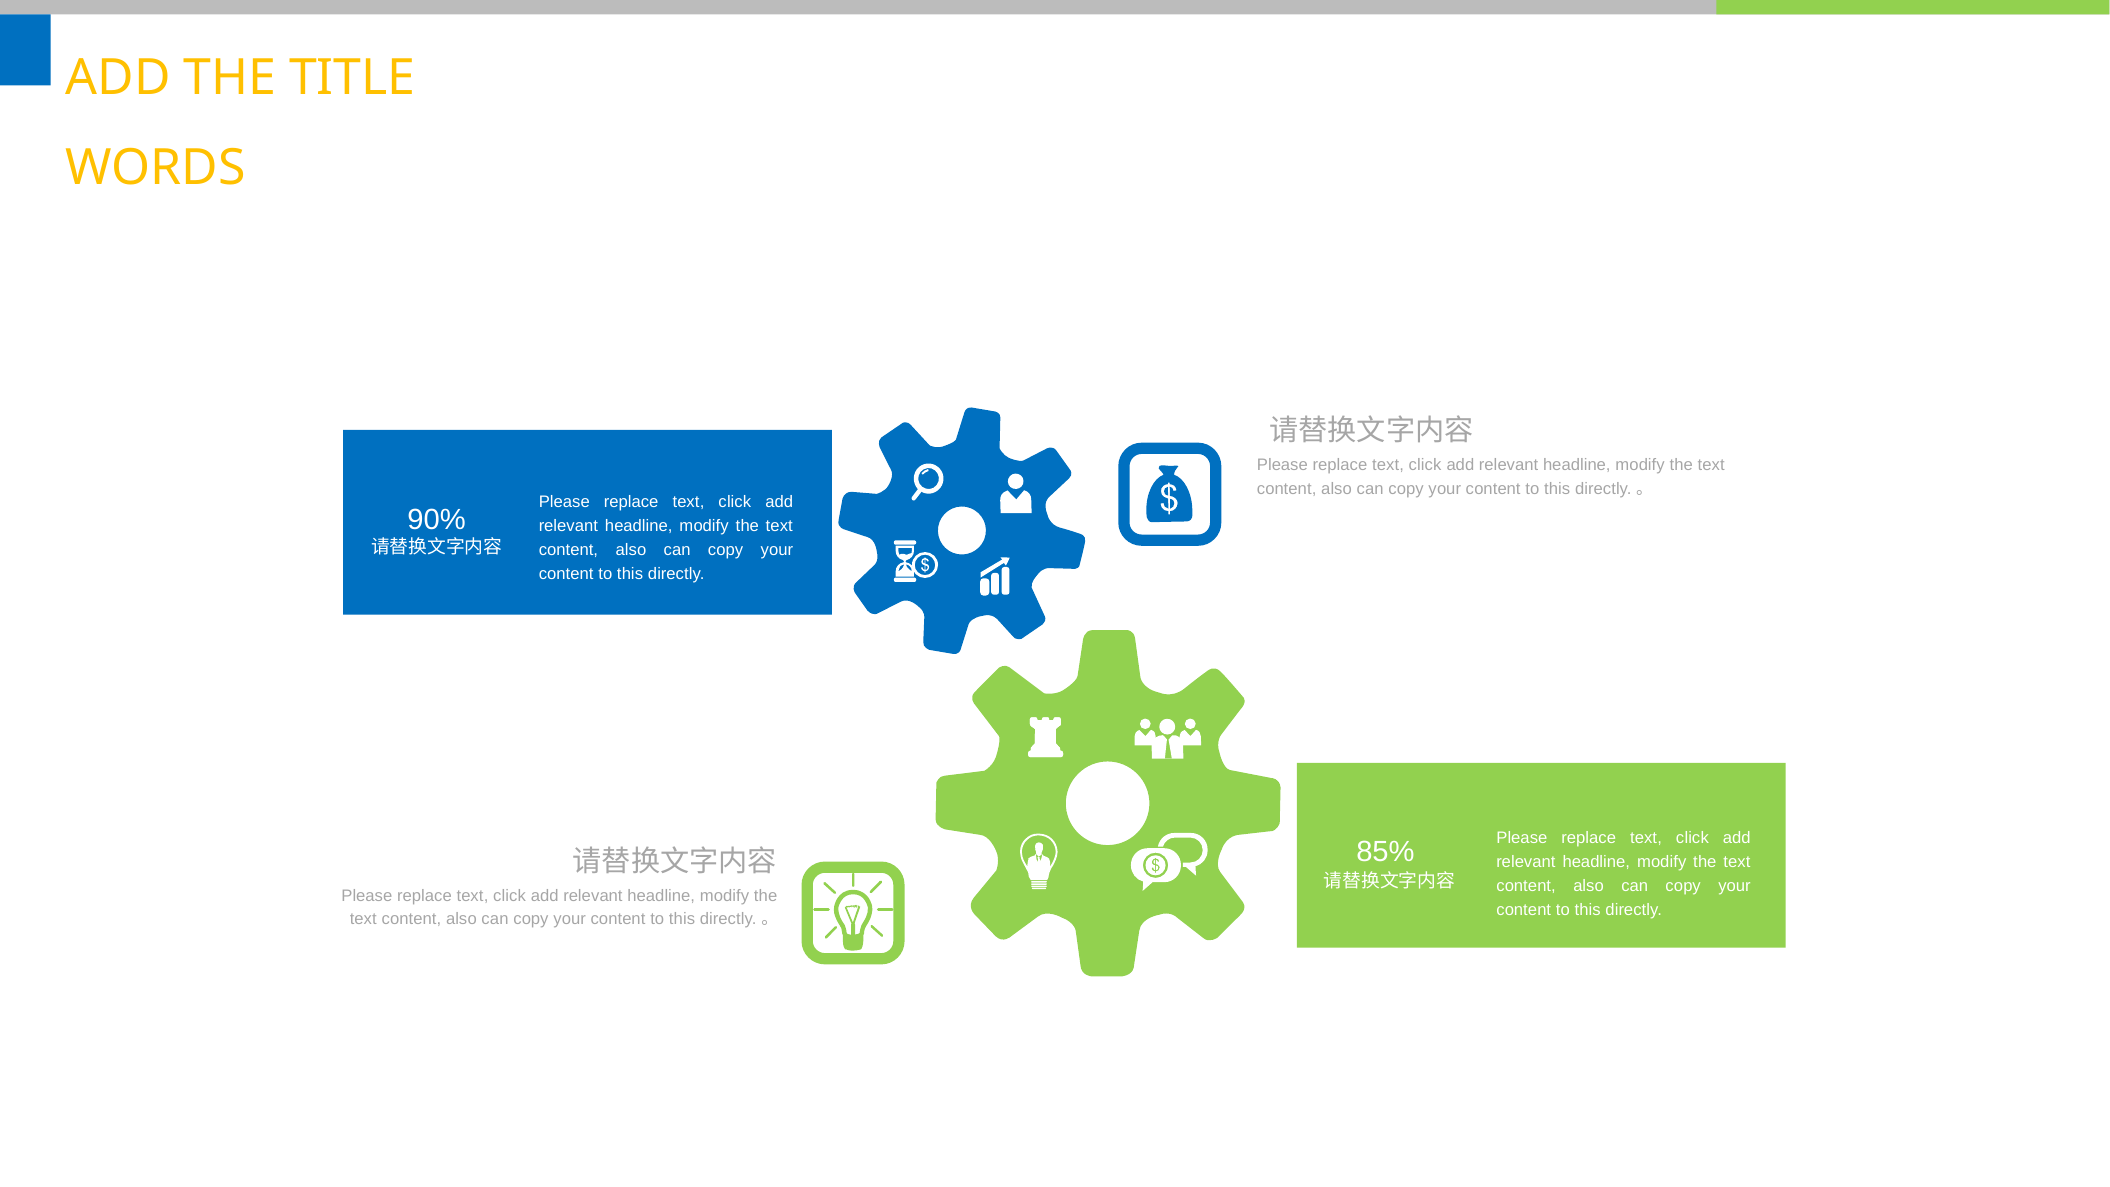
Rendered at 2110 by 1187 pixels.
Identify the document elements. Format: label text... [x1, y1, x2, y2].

text_box ADD THE TITLE WORDS [50, 7, 583, 202]
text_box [1123, 448, 1216, 541]
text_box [935, 630, 1281, 977]
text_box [807, 867, 899, 959]
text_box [343, 429, 832, 615]
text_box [1256, 404, 1783, 497]
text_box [1296, 762, 1786, 948]
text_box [837, 406, 1086, 656]
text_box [309, 835, 778, 927]
